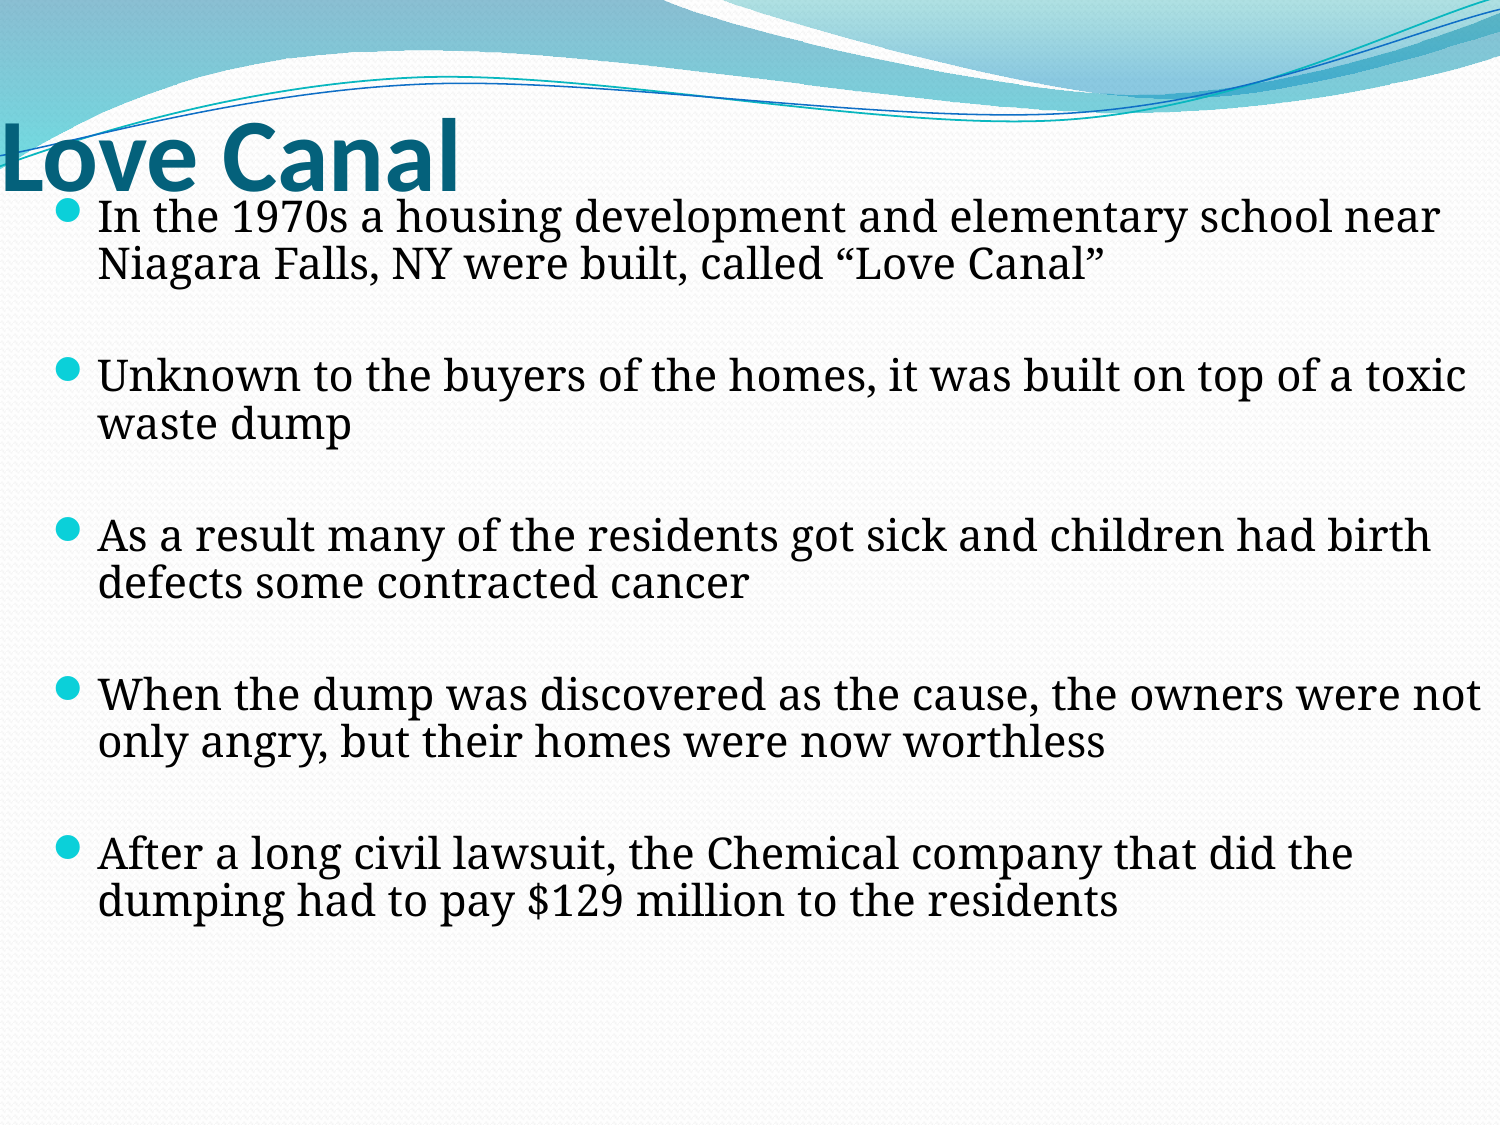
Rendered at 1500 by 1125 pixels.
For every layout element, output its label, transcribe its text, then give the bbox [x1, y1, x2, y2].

title Love Canal [0, 24, 1350, 213]
list In the 1970s a housing development and elementary school near Niagara Falls, NY were built, called “Love Canal” Unknown to the buyers of the homes, it was built on top of a toxic waste dump As a result many of the residents got sick and children had birth defects some contracted cancer When the dump was discovered as the cause, the owners were not only angry, but their homes were now worthless After a long civil lawsuit, the Chemical company that did the dumping had to pay $129 million to the residents [37, 187, 1500, 1088]
